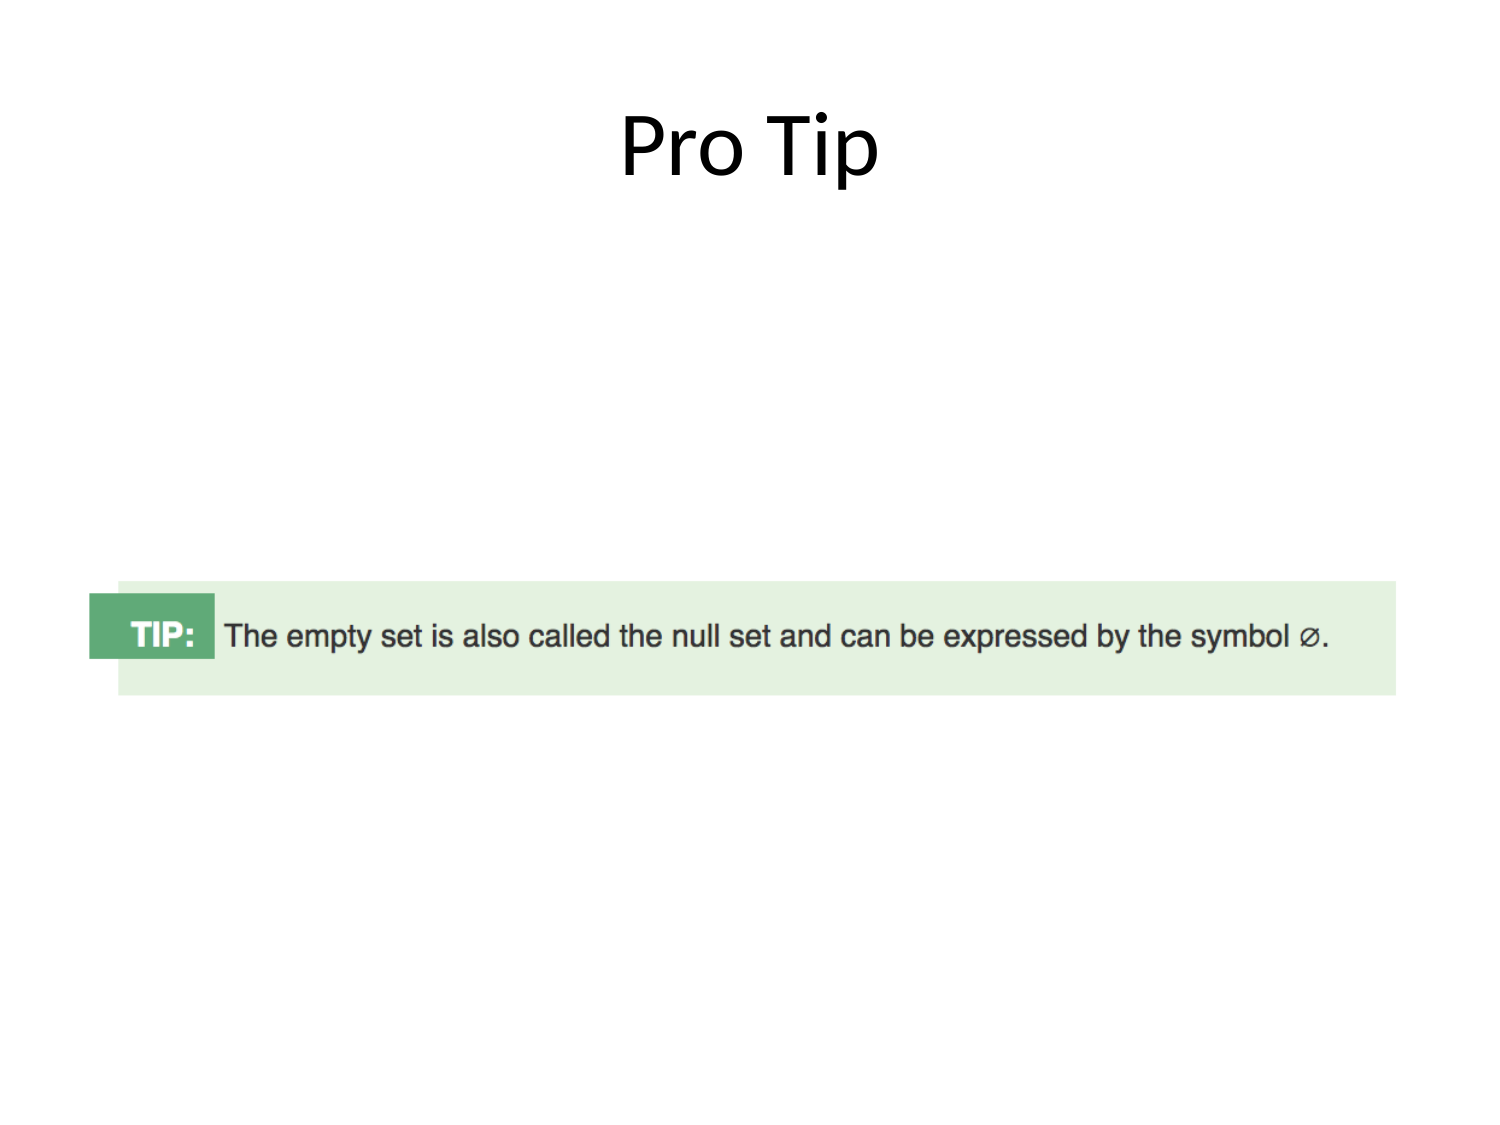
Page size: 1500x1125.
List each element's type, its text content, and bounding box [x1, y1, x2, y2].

title Pro Tip [75, 45, 1425, 233]
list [74, 262, 1426, 1006]
